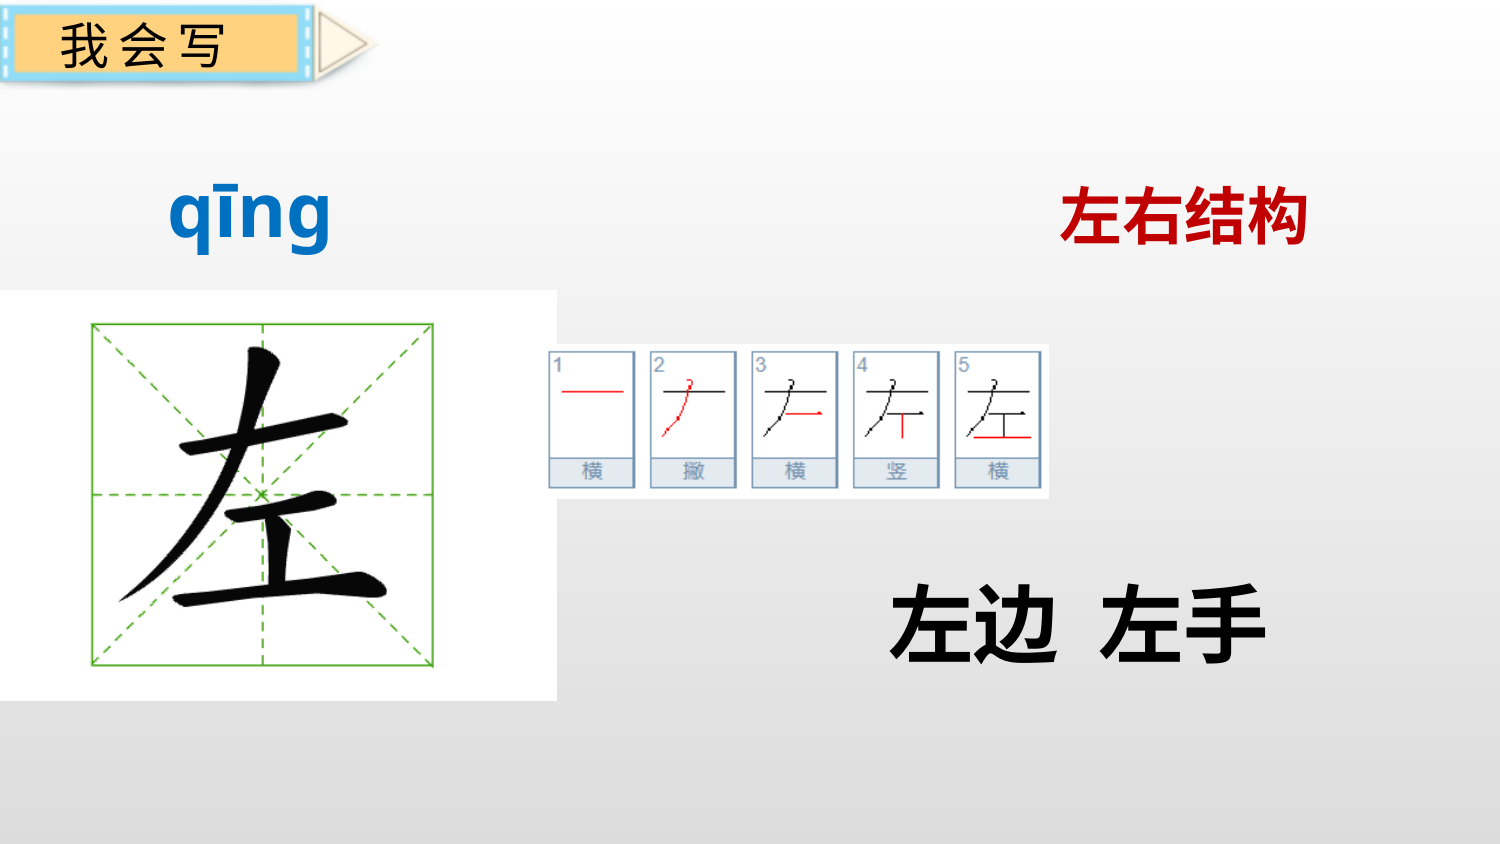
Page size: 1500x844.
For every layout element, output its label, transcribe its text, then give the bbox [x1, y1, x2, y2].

picture [0, 290, 1049, 701]
picture [0, 0, 386, 90]
text_box 左右结构 [1048, 171, 1372, 258]
text_box qīng [98, 156, 403, 258]
text_box 左边 左手 [877, 564, 1301, 679]
